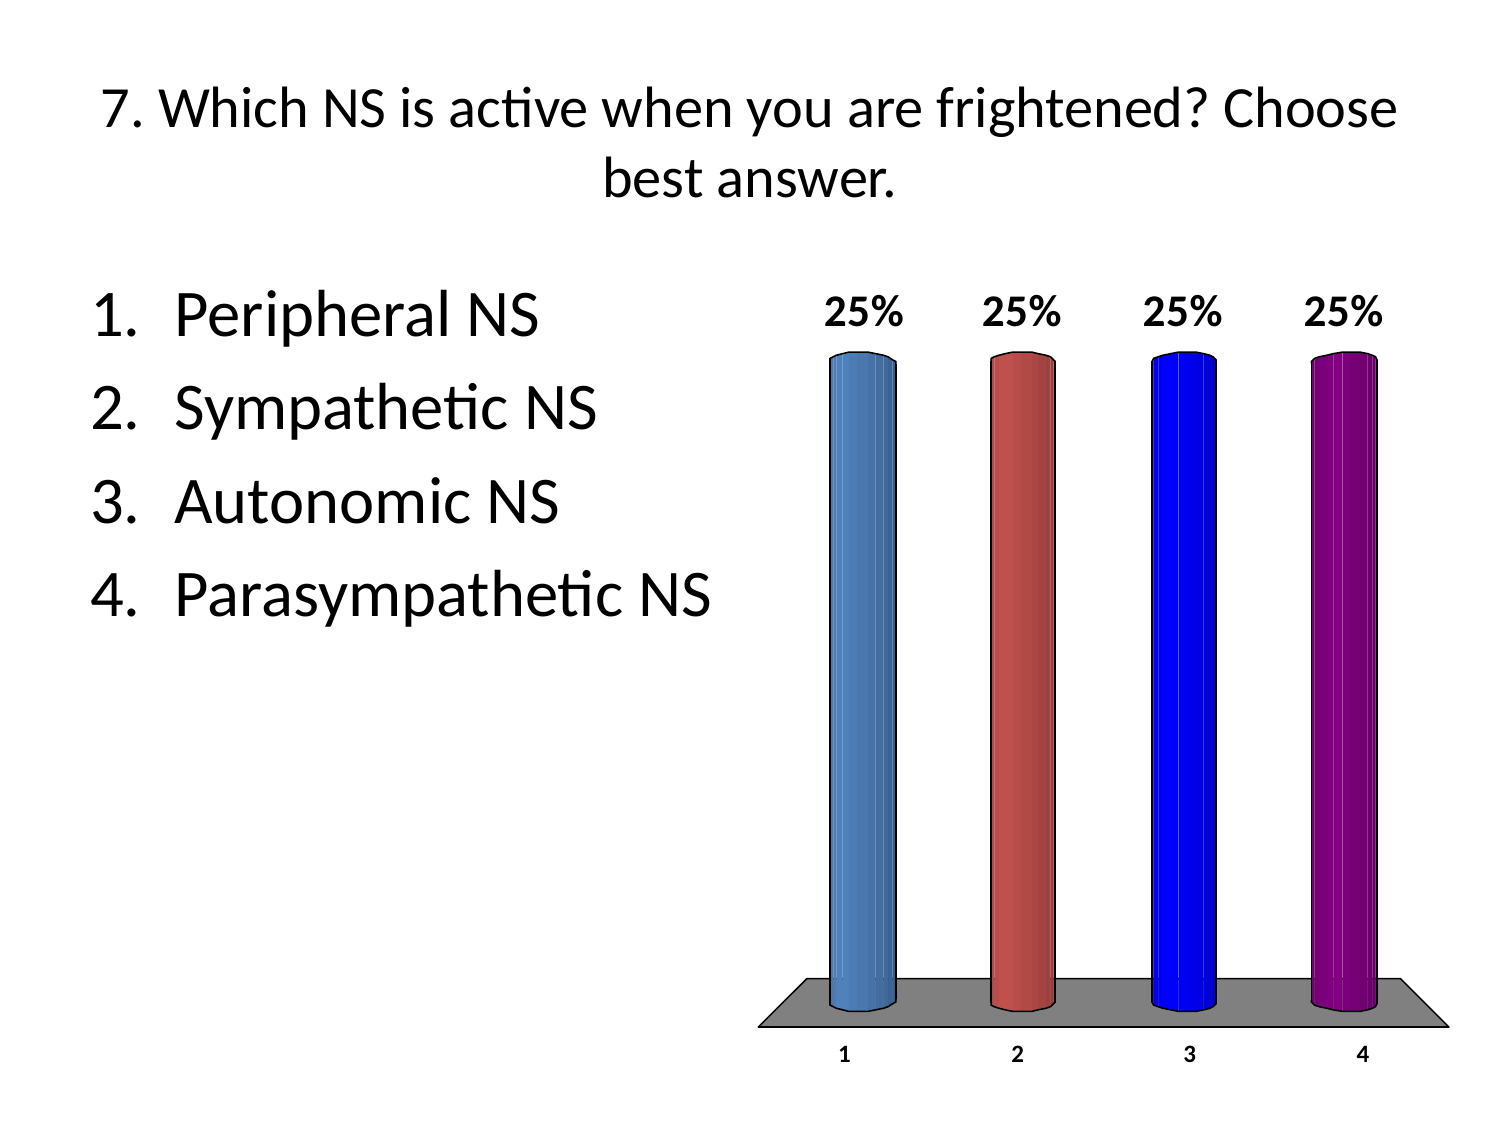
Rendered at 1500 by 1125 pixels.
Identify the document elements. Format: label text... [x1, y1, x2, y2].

list Peripheral NS Sympathetic NS Autonomic NS Parasympathetic NS [75, 262, 750, 1005]
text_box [739, 270, 1490, 1115]
title 7. Which NS is active when you are frightened? Choose best answer. [75, 45, 1425, 233]
